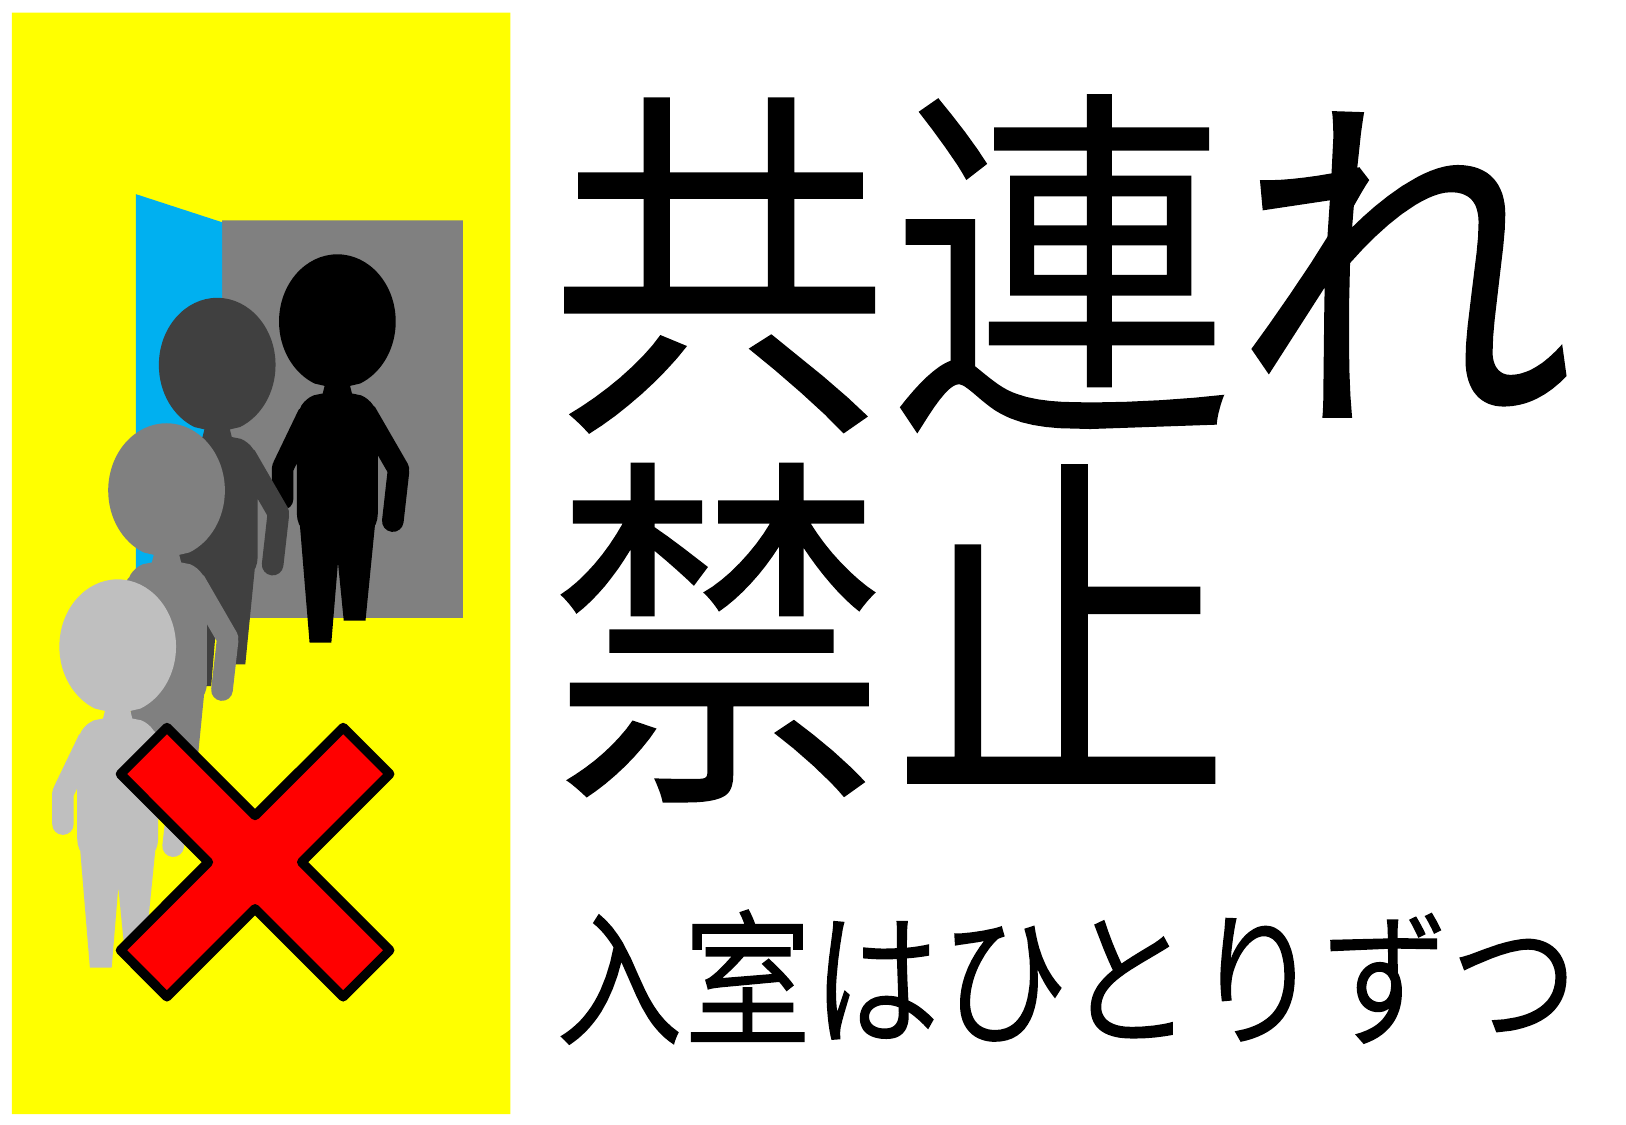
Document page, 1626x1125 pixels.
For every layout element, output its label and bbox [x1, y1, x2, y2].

text_box [10, 10, 512, 1116]
text_box [51, 193, 464, 968]
text_box [144, 977, 190, 999]
text_box [320, 977, 366, 999]
